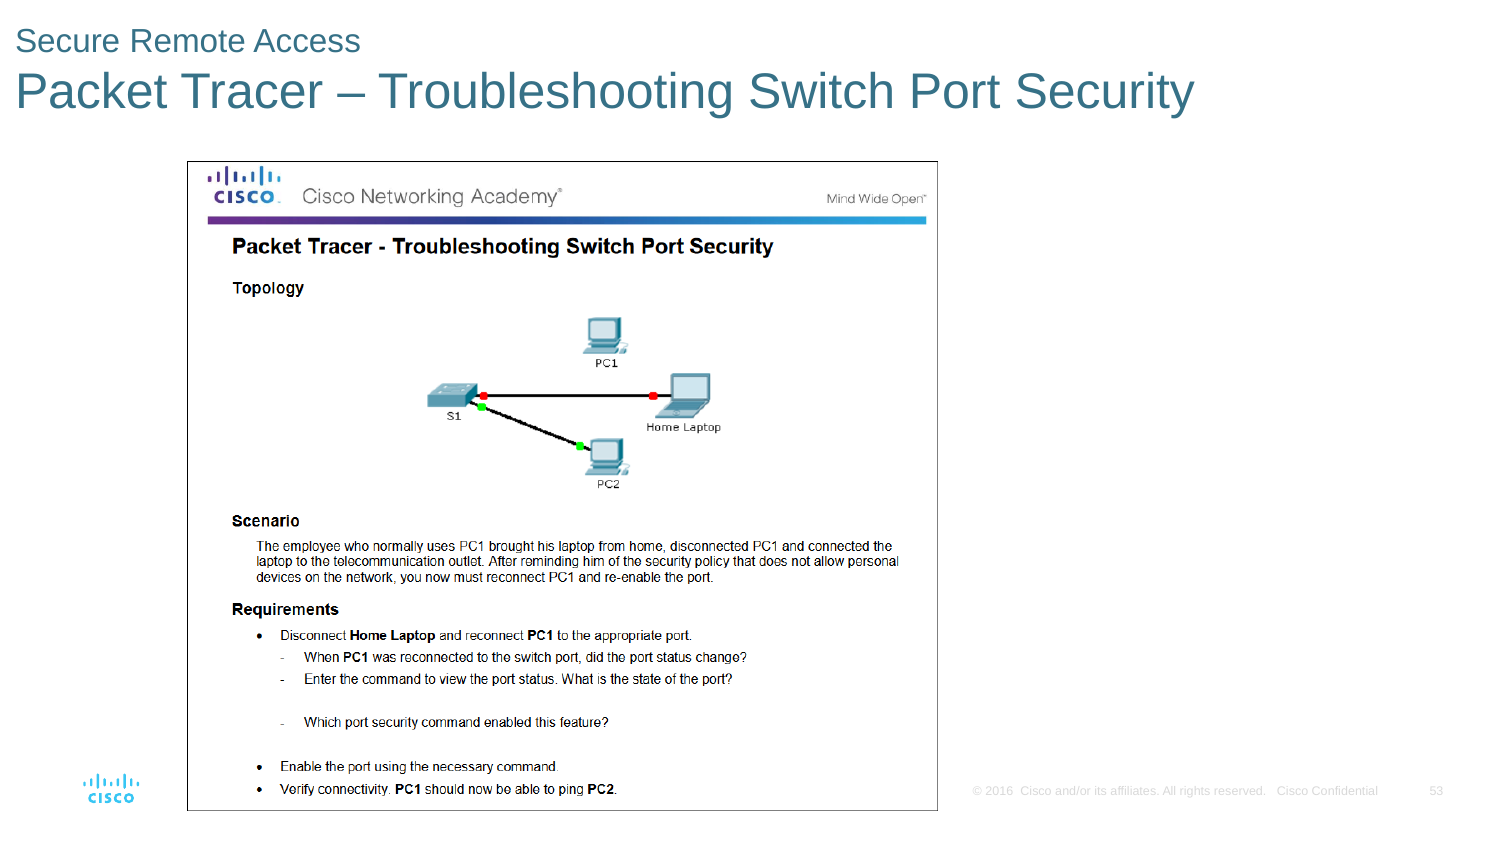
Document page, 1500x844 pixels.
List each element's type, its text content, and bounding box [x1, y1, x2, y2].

picture [186, 161, 938, 811]
title Secure Remote Access Packet Tracer – Troubleshooting Switch Port Security [0, 6, 1500, 131]
